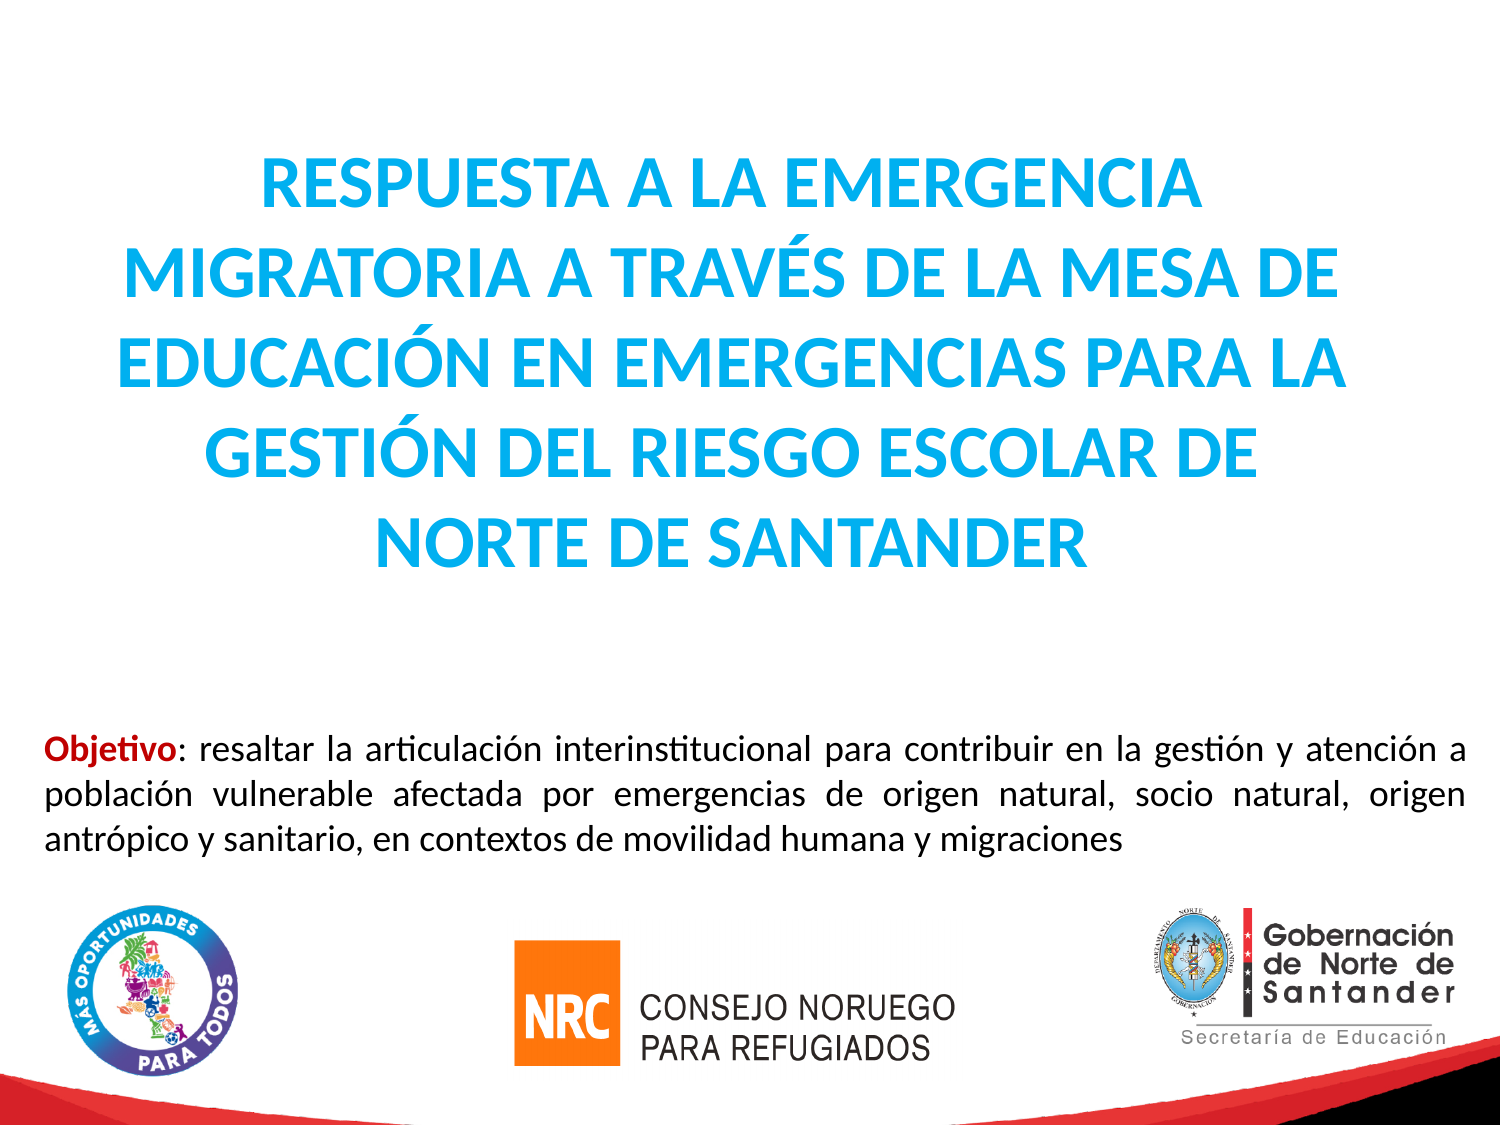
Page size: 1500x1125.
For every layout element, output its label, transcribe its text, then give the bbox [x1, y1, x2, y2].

text_box RESPUESTA A LA EMERGENCIA MIGRATORIA A TRAVÉS DE LA MESA DE EDUCACIÓN EN EMERGENCIAS PARA LA GESTIÓN DEL RIESGO ESCOLAR DE NORTE DE SANTANDER [88, 125, 1376, 591]
picture [0, 875, 1500, 1125]
text_box Objetivo: resaltar la articulación interinstitucional para contribuir en la gestión y atención a población vulnerable afectada por emergencias de origen natural, socio natural, origen antrópico y sanitario, en contextos de movilidad humana y migraciones [29, 716, 1483, 866]
